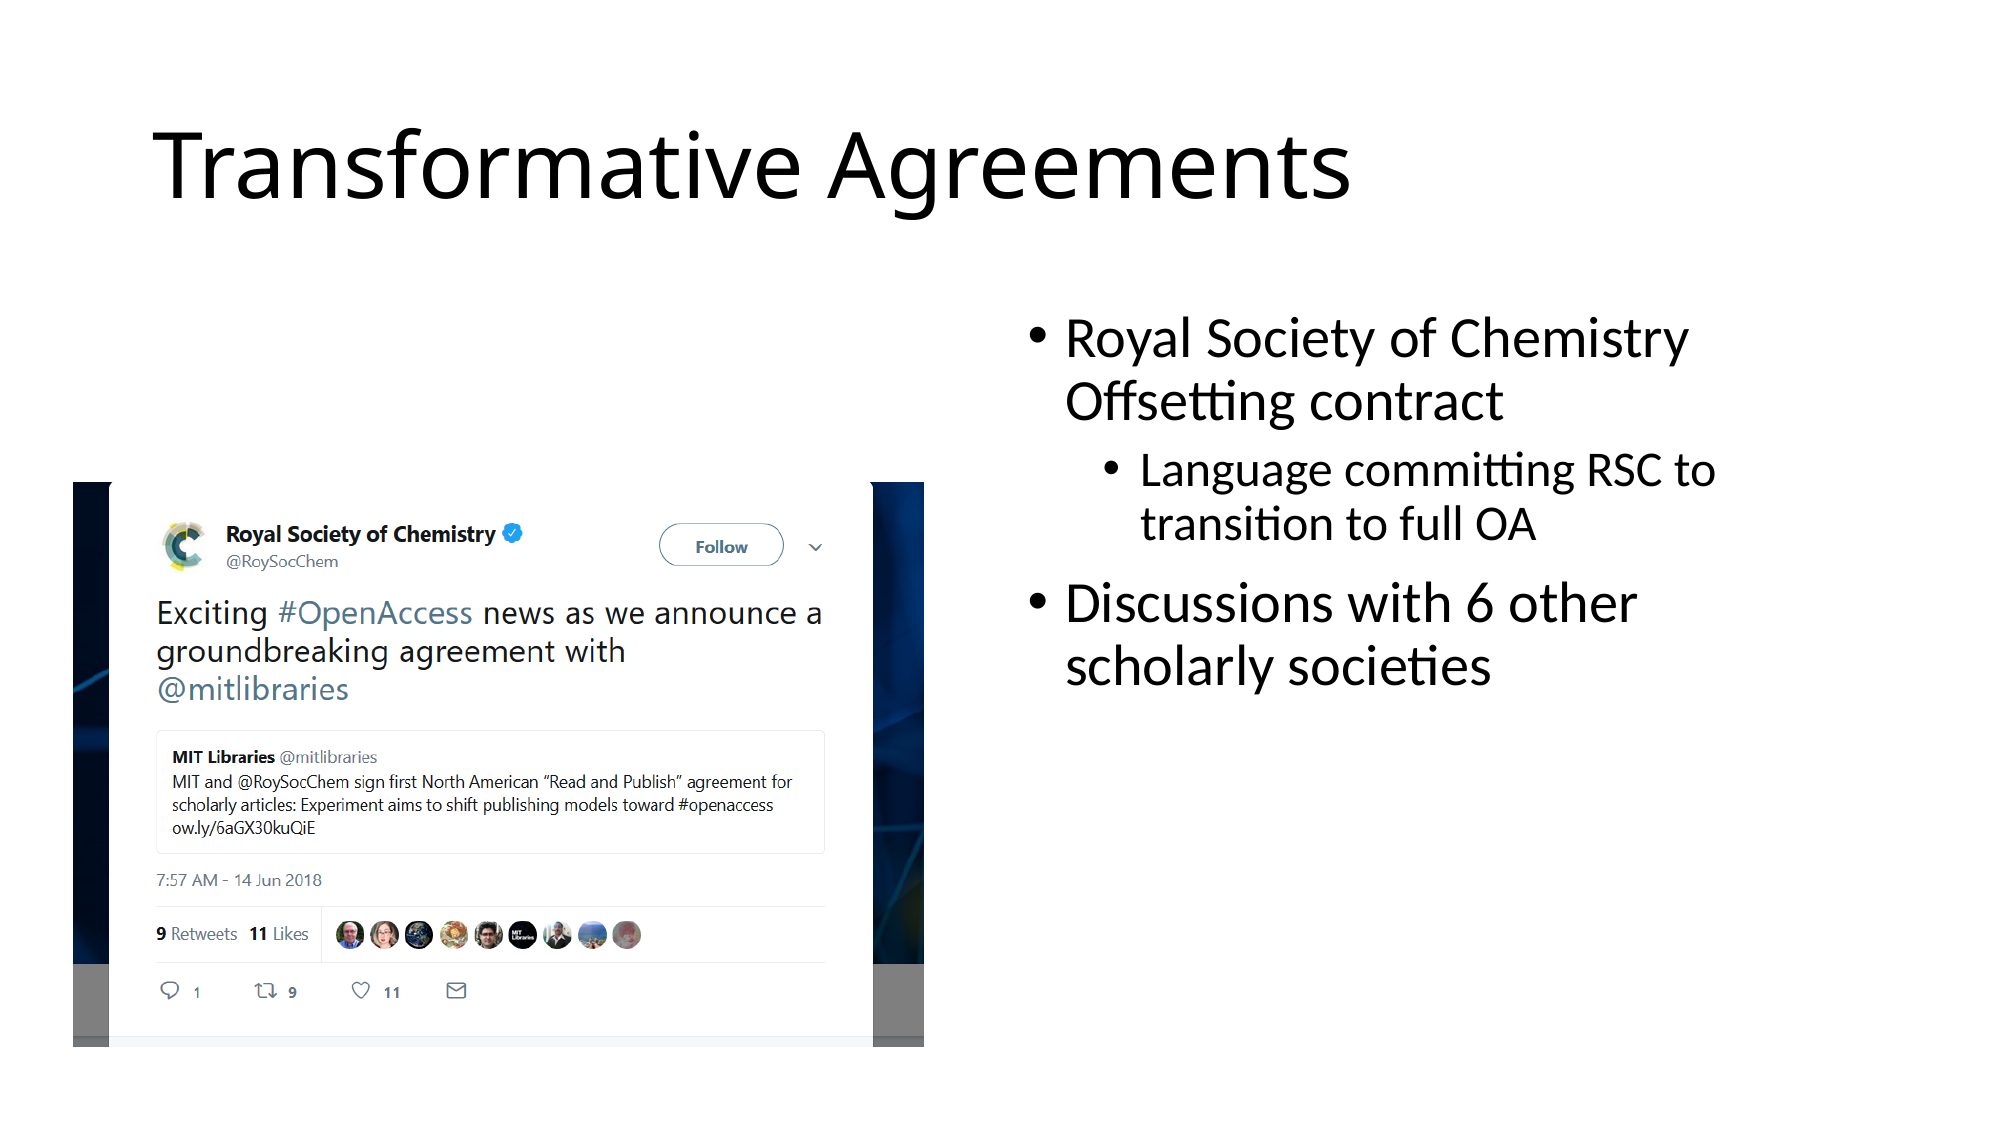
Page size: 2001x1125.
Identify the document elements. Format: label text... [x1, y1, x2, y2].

list Royal Society of Chemistry Offsetting contract Language committing RSC to transition to full OA Discussions with 6 other scholarly societies [1012, 299, 1863, 1014]
title Transformative Agreements [137, 59, 1863, 278]
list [73, 482, 924, 1047]
